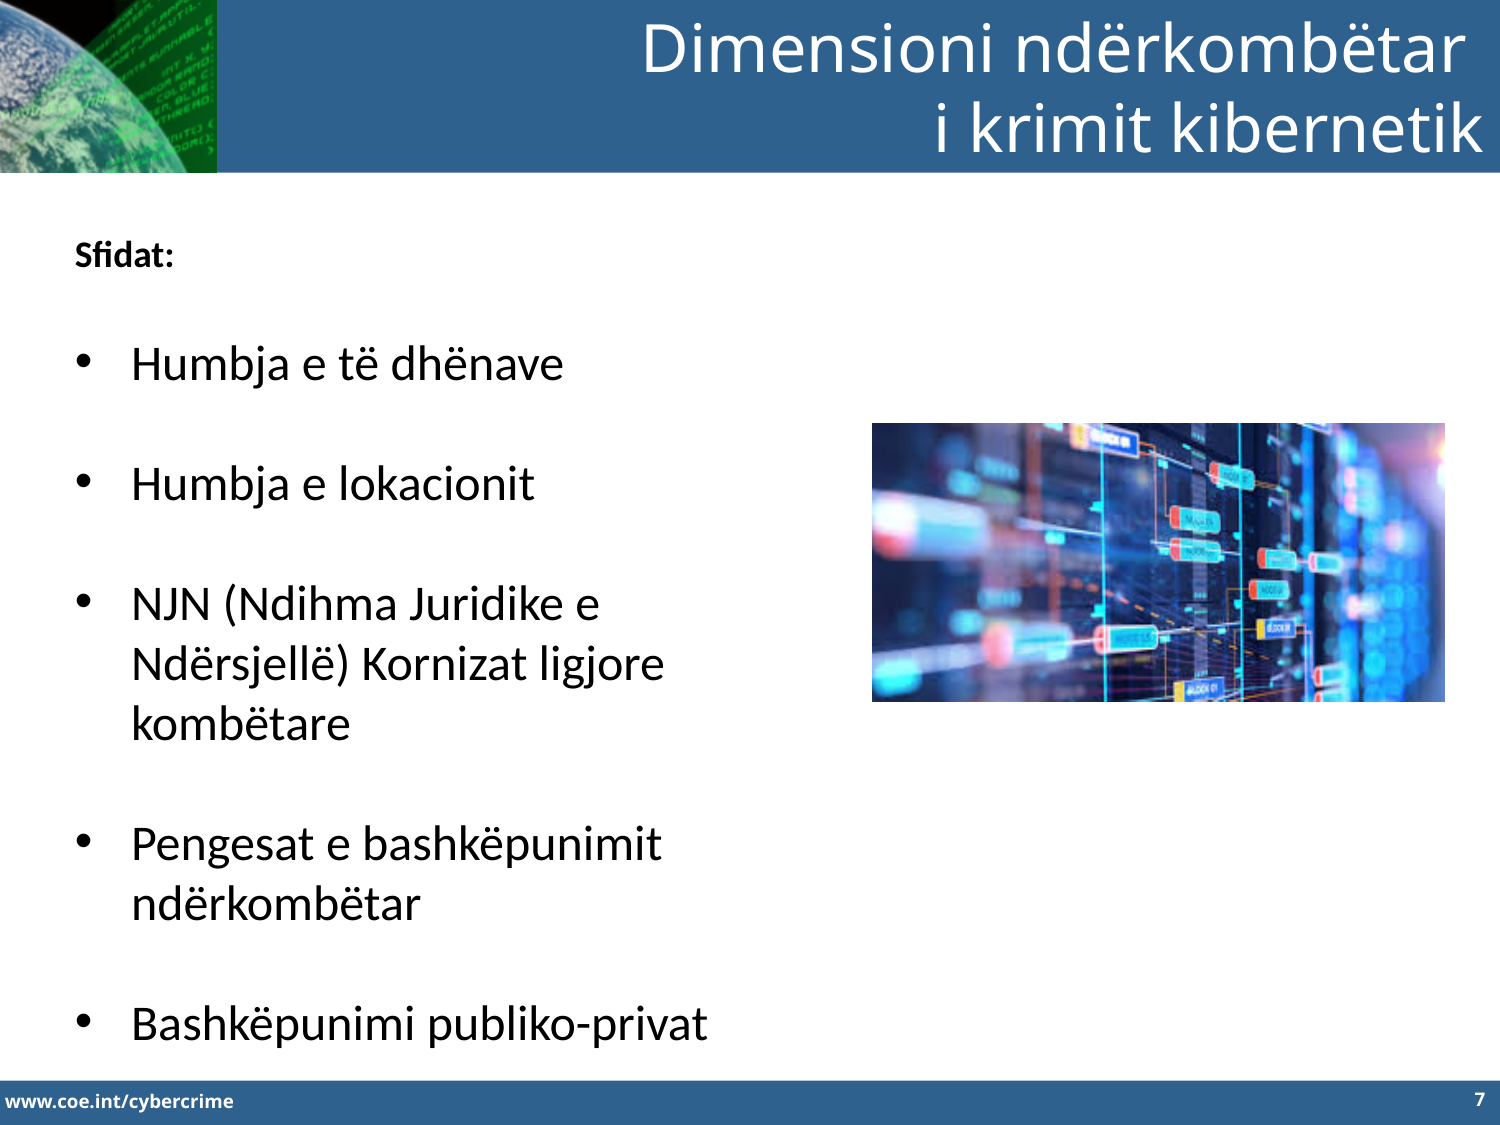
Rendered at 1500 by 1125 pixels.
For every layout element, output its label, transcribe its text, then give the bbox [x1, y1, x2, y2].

text_box Dimensioni ndërkombëtar i krimit kibernetik [329, 9, 1500, 162]
picture [871, 423, 1445, 702]
slide_number 7 [1149, 1079, 1500, 1125]
picture [0, 1, 217, 173]
text_box Sfidat: Humbja e të dhënave Humbja e lokacionit NJN (Ndihma Juridike e Ndërsjellë) Kornizat ligjore kombëtare Pengesat e bashkëpunimit ndërkombëtar Bashkëpunimi publiko-privat [60, 222, 811, 1125]
